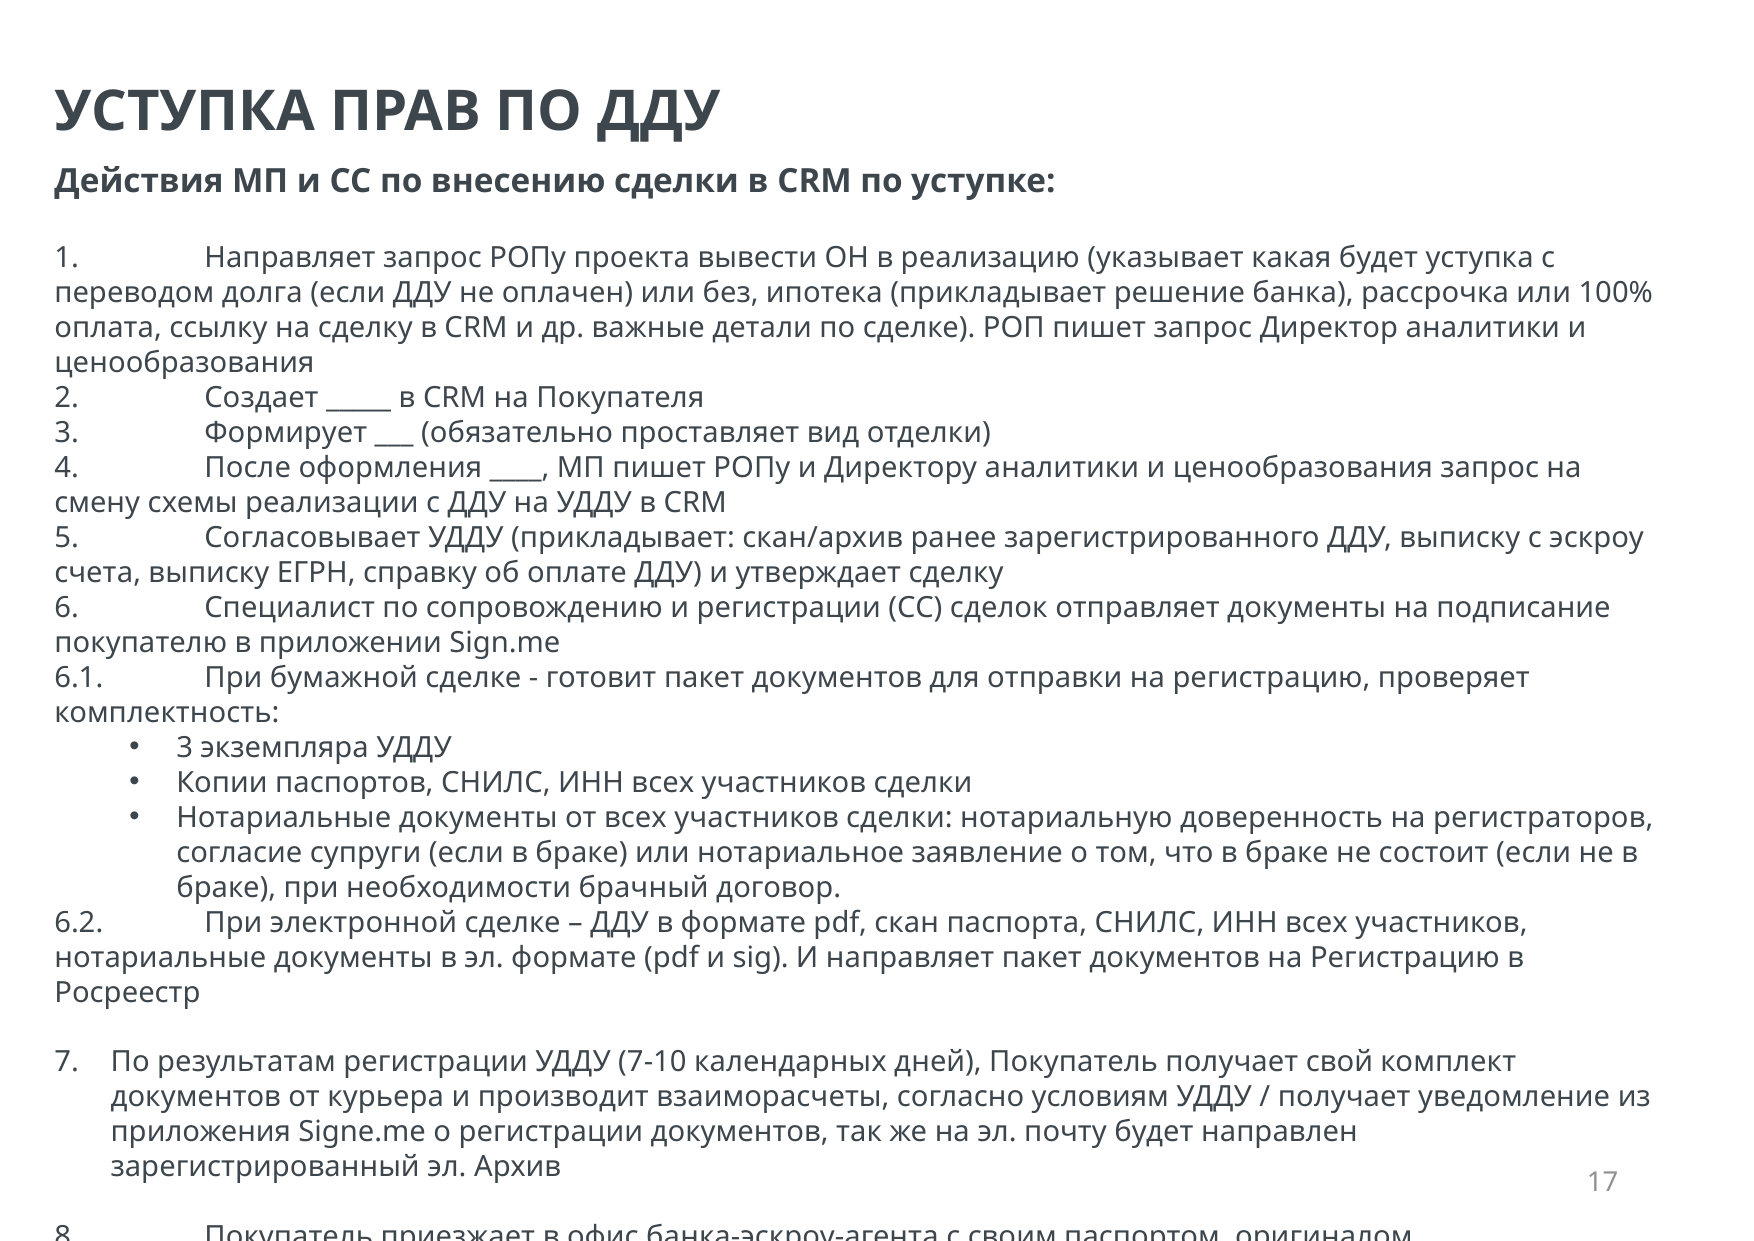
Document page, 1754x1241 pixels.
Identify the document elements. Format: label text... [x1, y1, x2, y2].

text_box Действия МП и СС по внесению сделки в CRM по уступке: 1. Направляет запрос РОПу проекта вывести ОН в реализацию (указывает какая будет уступка с переводом долга (если ДДУ не оплачен) или без, ипотека (прикладывает решение банка), рассрочка или 100% оплата, ссылку на сделку в CRM и др. важные детали по сделке). РОП пишет запрос Директор аналитики и ценообразования 2. Создает _____ в CRM на Покупателя 3. Формирует ___ (обязательно проставляет вид отделки) 4. После оформления ____, МП пишет РОПу и Директору аналитики и ценообразования запрос на смену схемы реализации с ДДУ на УДДУ в CRM 5. Согласовывает УДДУ (прикладывает: скан/архив ранее зарегистрированного ДДУ, выписку с эскроу счета, выписку ЕГРН, справку об оплате ДДУ) и утверждает сделку 6. Специалист по сопровождению и регистрации (СС) сделок отправляет документы на подписание покупателю в приложении Sign.me 6.1. При бумажной сделке - готовит пакет документов для отправки на регистрацию, проверяет комплектность: 3 экземпляра УДДУ Копии паспортов, СНИЛС, ИНН всех участников сделки Нотариальные документы от всех участников сделки: нотариальную доверенность на регистраторов, согласие супруги (если в браке) или нотариальное заявление о том, что в браке не состоит (если не в браке), при необходимости брачный договор. 6.2. При электронной сделке – ДДУ в формате pdf, скан паспорта, СНИЛС, ИНН всех участников, нотариальные документы в эл. формате (pdf и sig). И направляет пакет документов на Регистрацию в Росреестр По результатам регистрации УДДУ (7-10 календарных дней), Покупатель получает свой комплект документов от курьера и производит взаиморасчеты, согласно условиям УДДУ / получает уведомление из приложения Signe.me о регистрации документов, так же на эл. почту будет направлен зарегистрированный эл. Архив 8. Покупатель приезжает в офис банка-эскроу-агента с своим паспортом, оригиналом зарегистрированного УДДУ и переоформляет эскроу счет на свое имя [39, 151, 1682, 1241]
text_box УСТУПКА ПРАВ ПО ДДУ [39, 73, 1712, 152]
slide_number ‹#› [1238, 1149, 1634, 1216]
